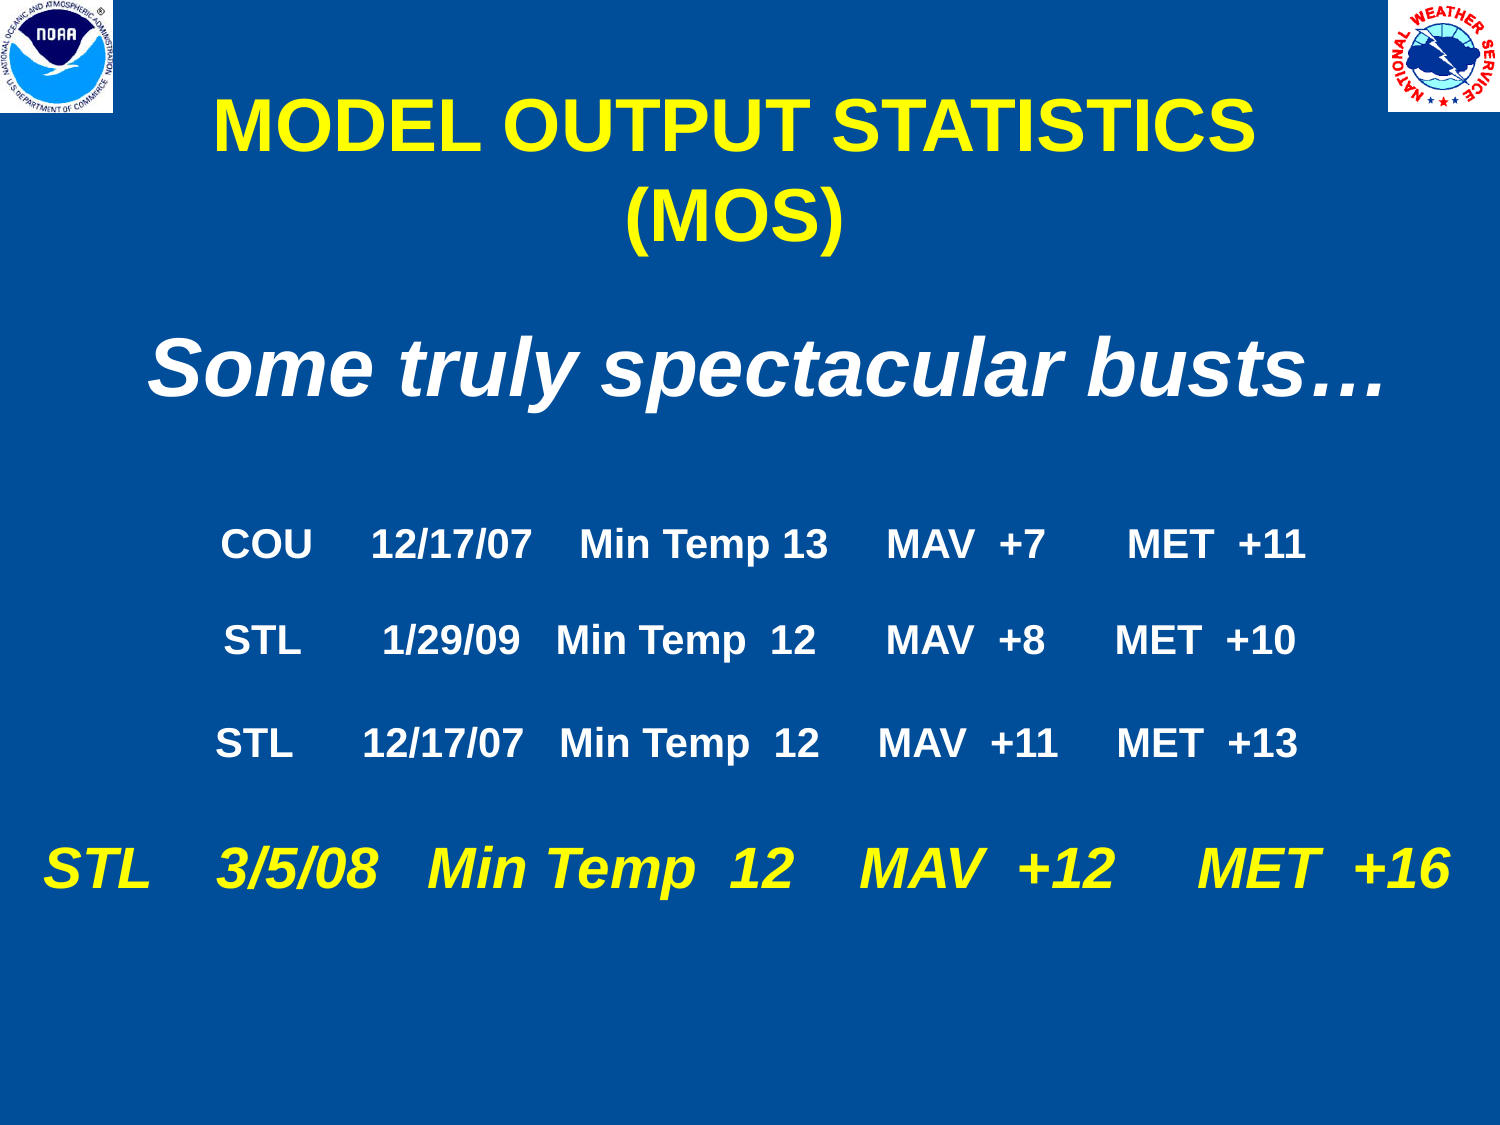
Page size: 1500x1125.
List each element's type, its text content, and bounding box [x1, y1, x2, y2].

text_box COU 12/17/07 Min Temp 13 MAV +7 MET +11 [205, 509, 1340, 575]
text_box MODEL OUTPUT STATISTICS (MOS) [141, 68, 1330, 264]
text_box STL 1/29/09 Min Temp 12 MAV +8 MET +10 [208, 605, 1319, 671]
text_box STL 12/17/07 Min Temp 12 MAV +11 MET +13 [200, 708, 1326, 774]
text_box STL 3/5/08 Min Temp 12 MAV +12 MET +16 [28, 822, 1500, 908]
picture [1388, 0, 1500, 112]
text_box Some truly spectacular busts… [39, 306, 1500, 421]
picture [0, 0, 113, 113]
